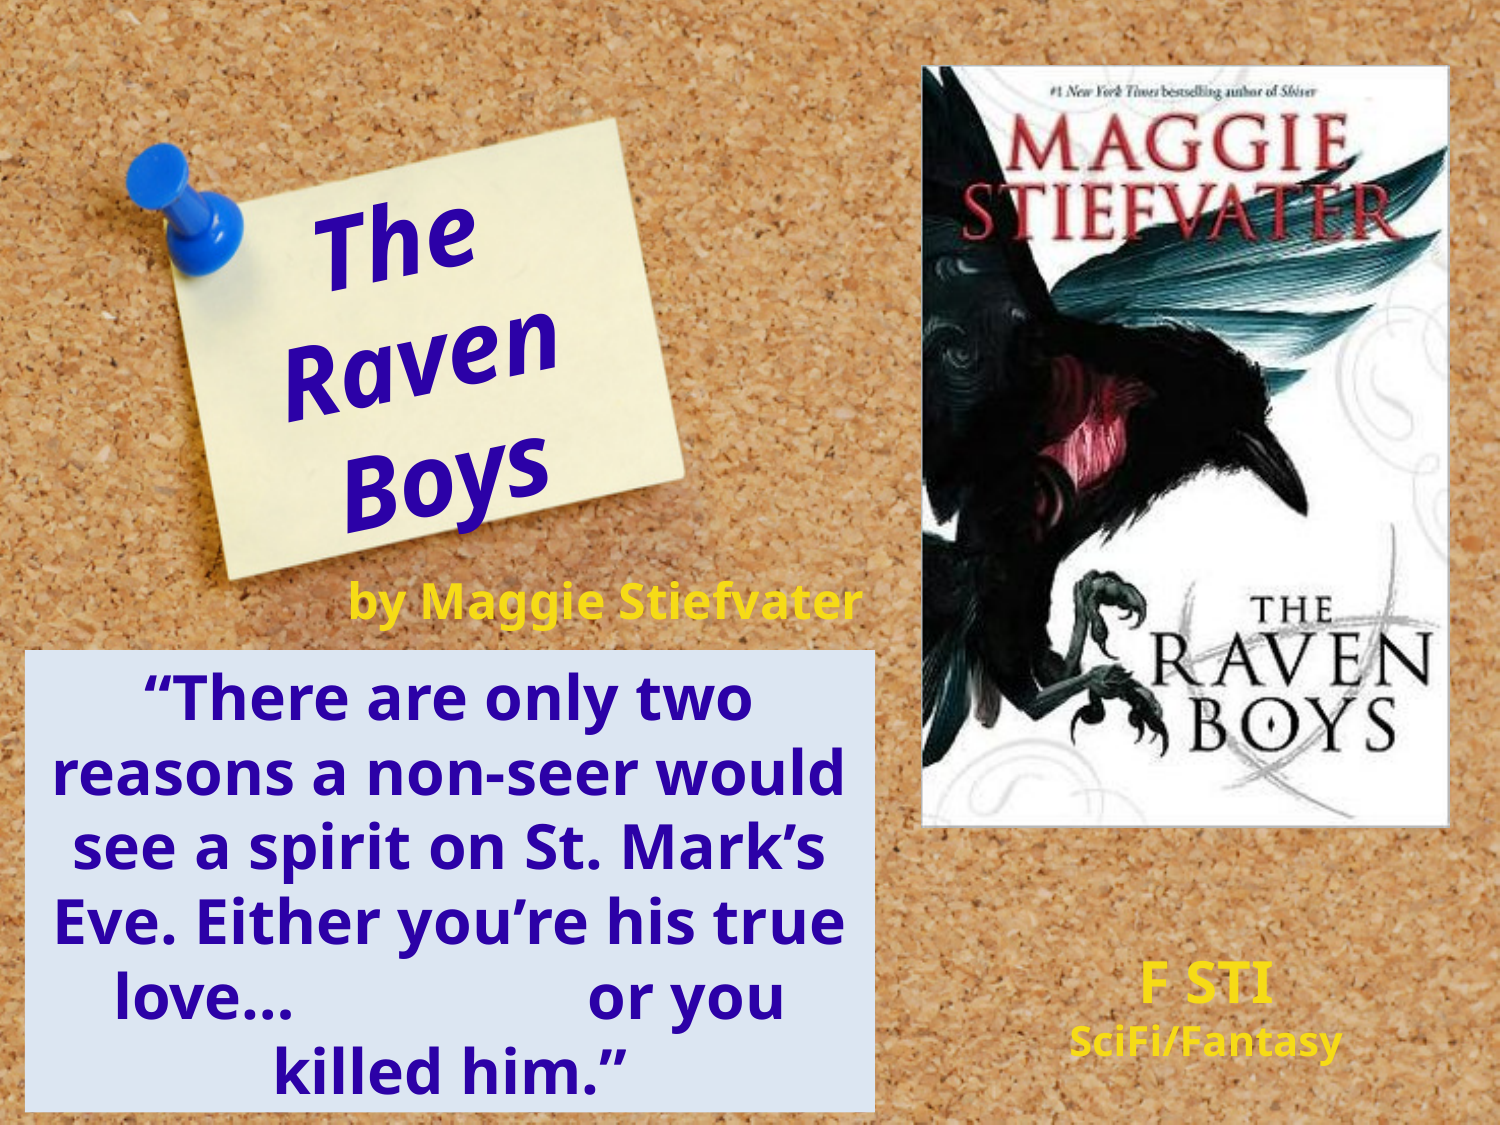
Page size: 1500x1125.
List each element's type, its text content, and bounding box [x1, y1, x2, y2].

title The Raven Boys [162, 162, 676, 548]
text_box F STI SciFi/Fantasy [1037, 937, 1375, 1073]
text_box by Maggie Stiefvater [287, 562, 915, 637]
list “There are only two reasons a non-seer would see a spirit on St. Mark’s Eve. Either you’re his true love… or you killed him.” [24, 650, 875, 1113]
picture [0, 0, 1500, 1125]
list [921, 64, 1451, 828]
